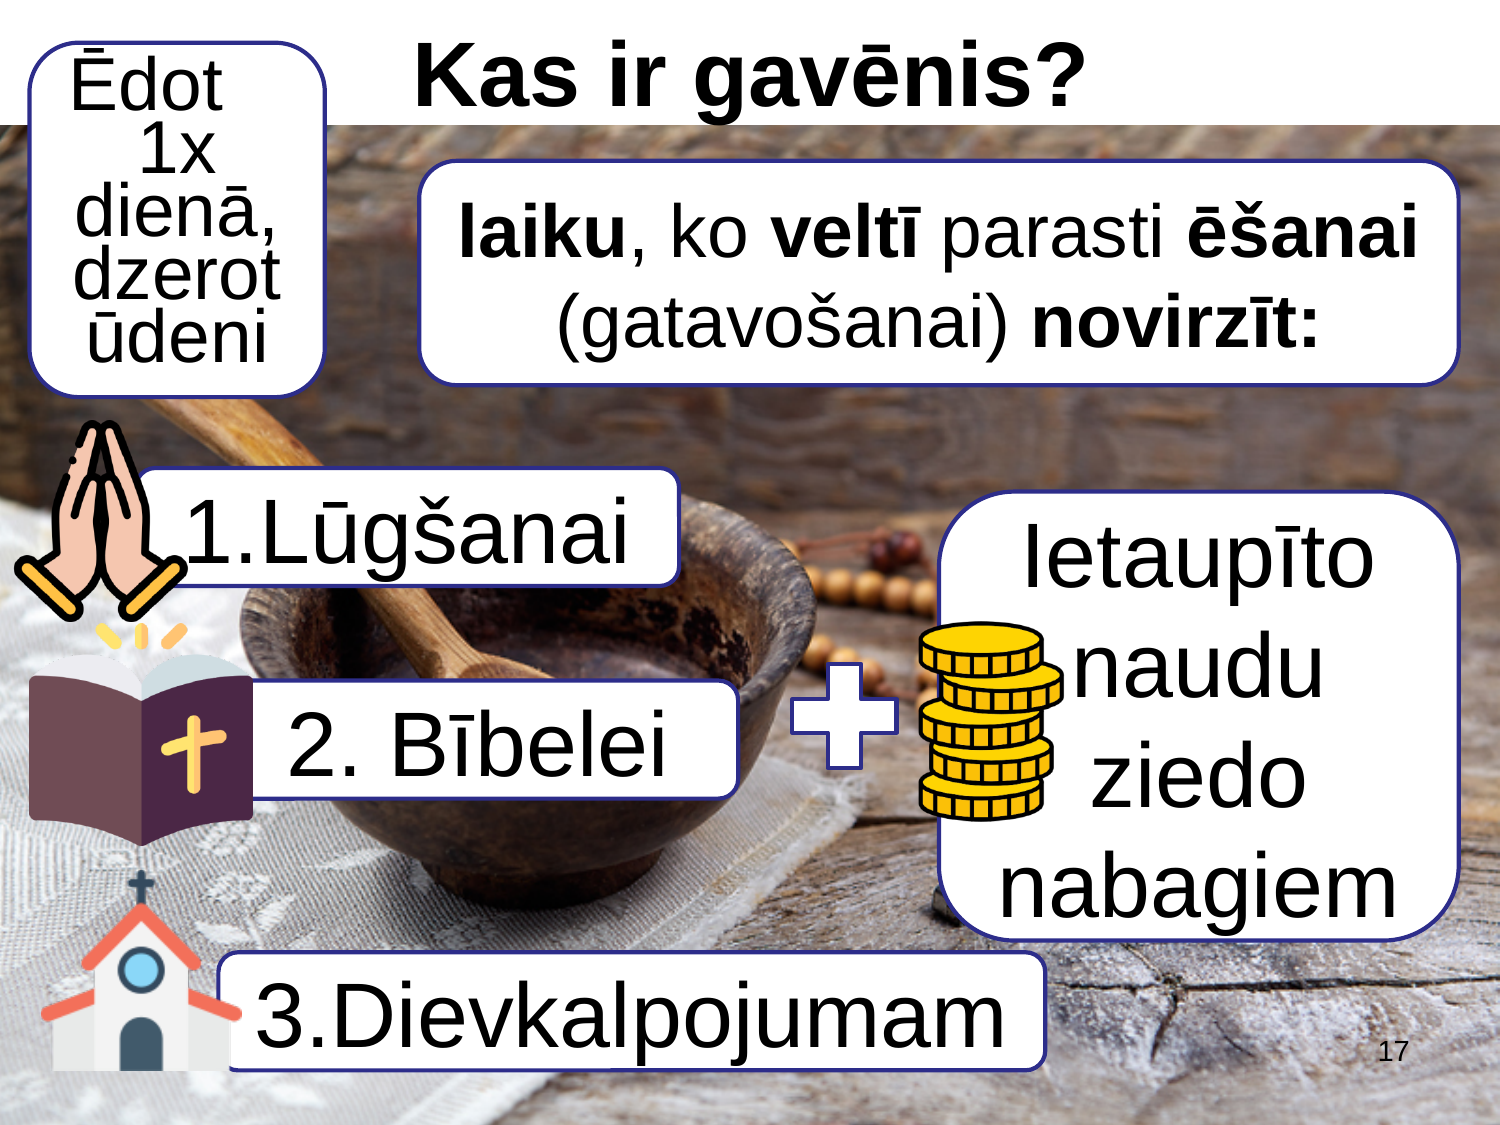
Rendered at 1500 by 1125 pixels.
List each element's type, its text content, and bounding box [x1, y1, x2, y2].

text_box Ēdot 1x dienā, dzerot ūdeni [27, 40, 327, 123]
title Kas ir gavēnis? [76, 0, 1428, 123]
picture [0, 125, 1500, 1125]
